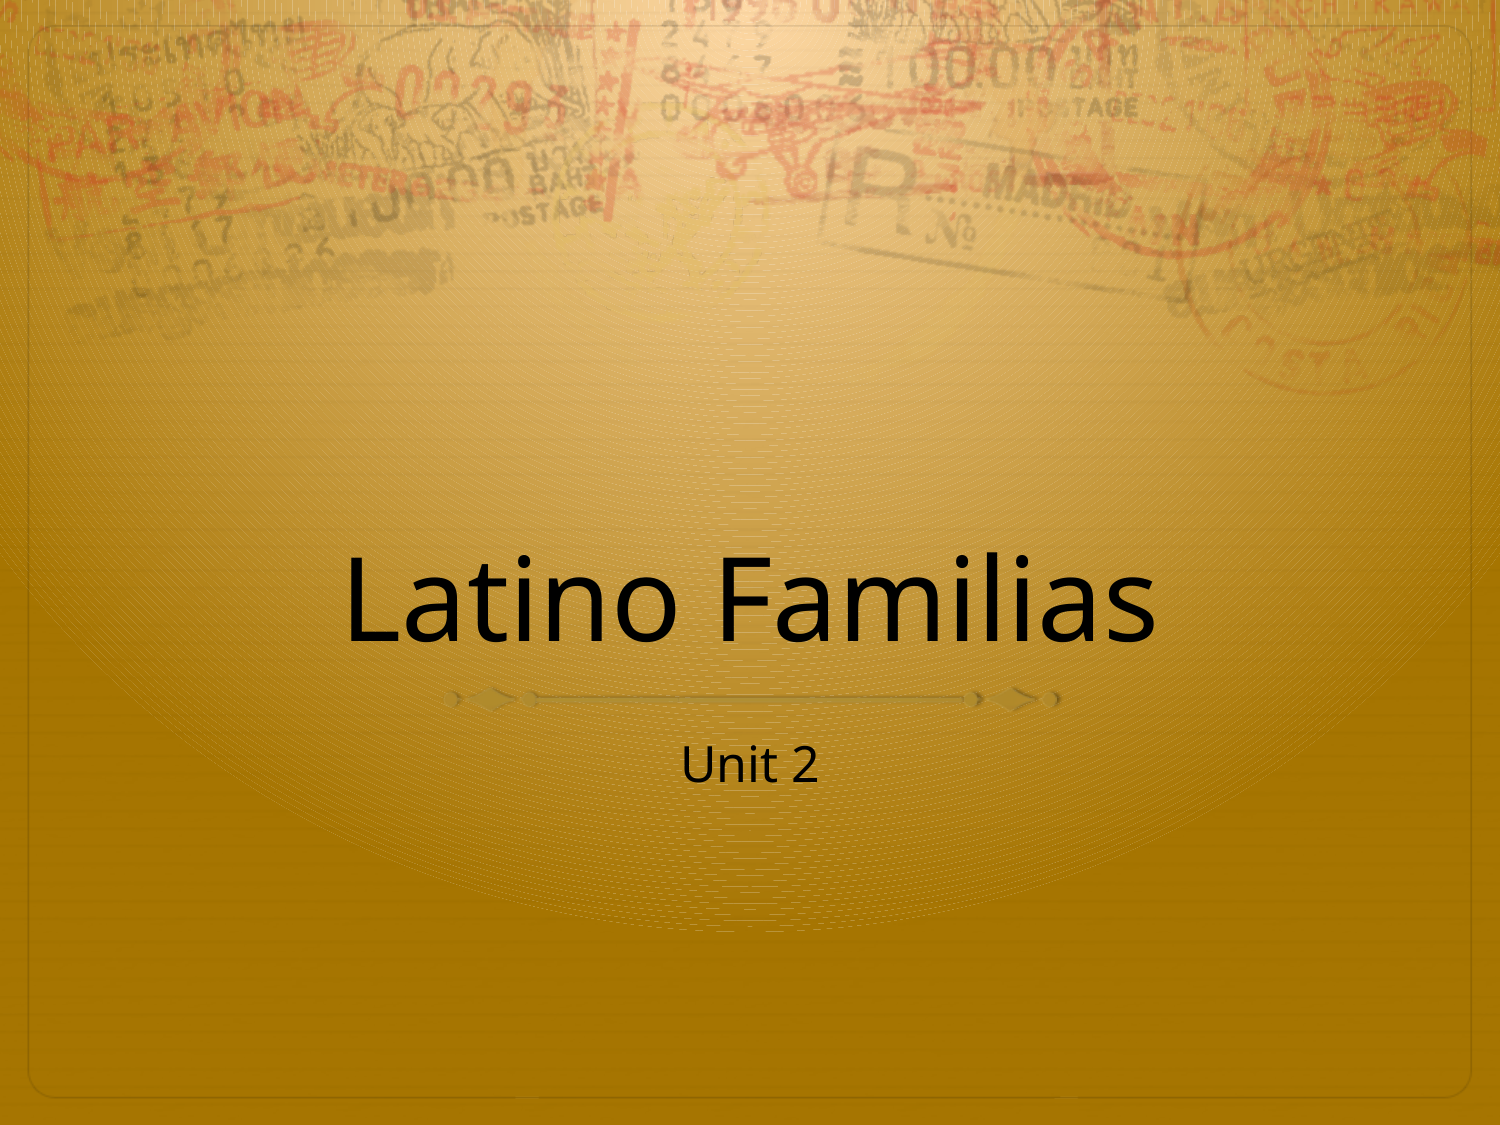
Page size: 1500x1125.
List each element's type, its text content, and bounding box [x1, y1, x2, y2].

picture [0, 0, 1500, 1125]
title Latino Familias [93, 275, 1407, 673]
subtitle Unit 2 [93, 725, 1407, 925]
